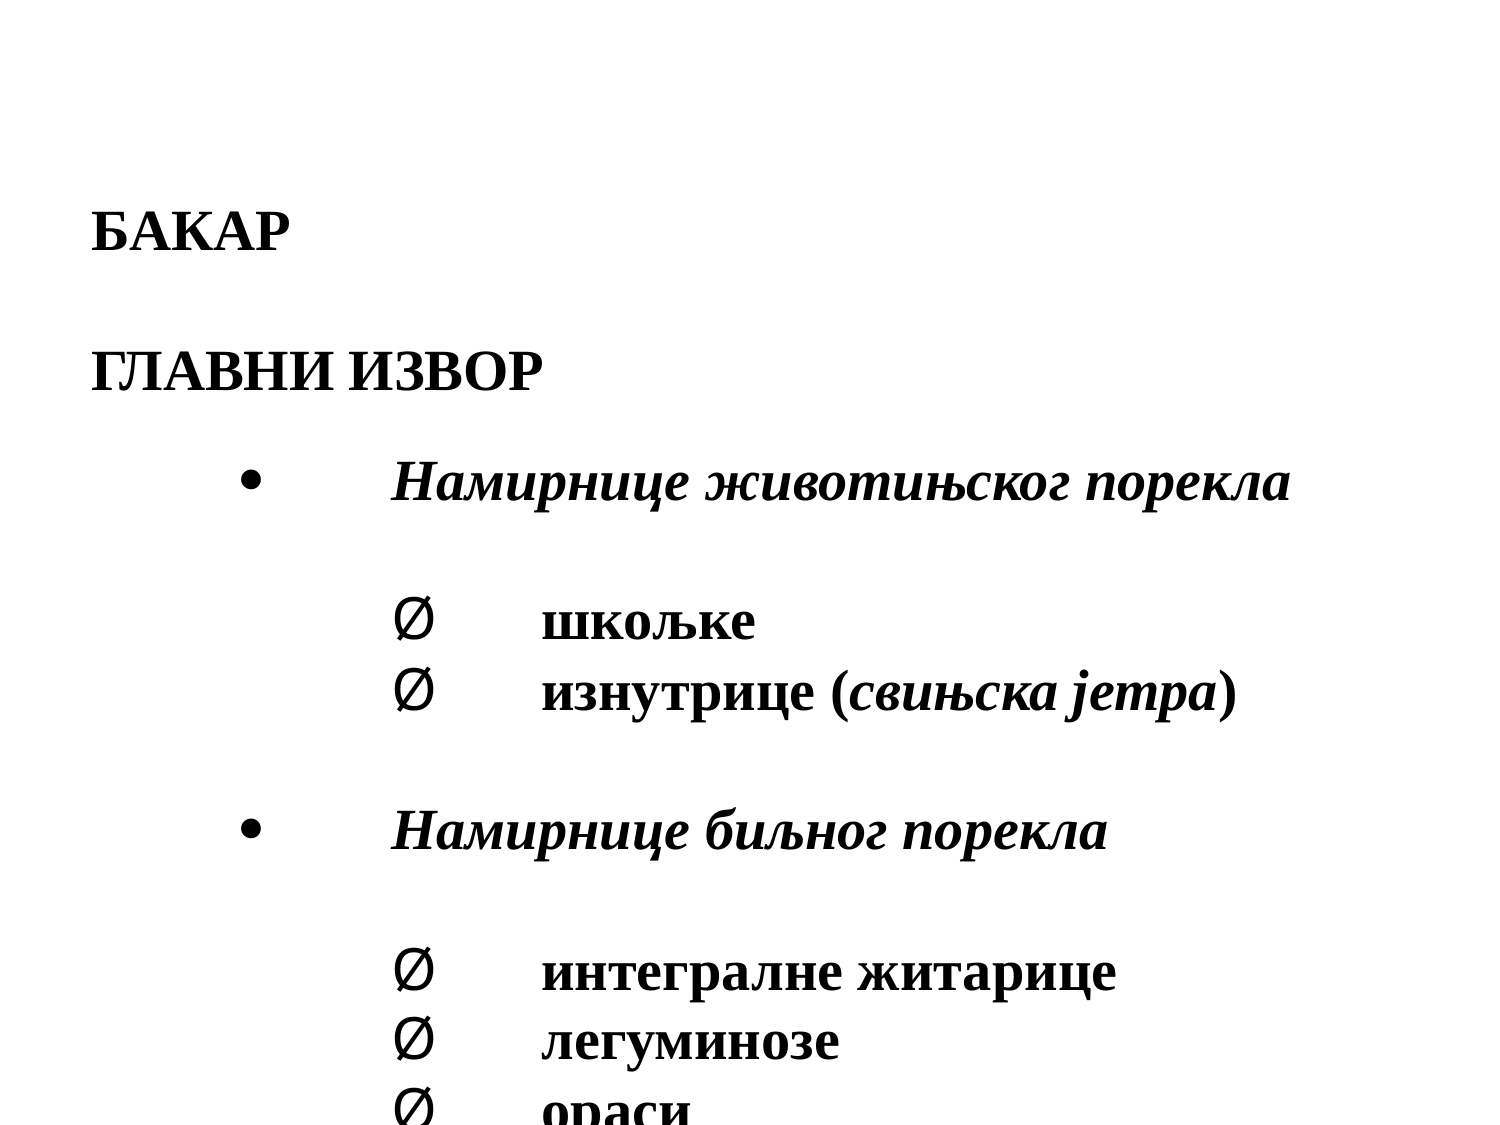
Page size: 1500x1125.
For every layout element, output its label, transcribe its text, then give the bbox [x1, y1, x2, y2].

text_box БАКАР ГЛАВНИ ИЗВОР · Намирнице животињског порекла Ø шкољке Ø изнутрице (свињска јетра) · Намирнице биљног порекла Ø интегралне житарице Ø легуминозе Ø ораси Препоручен унос за одрасле 0.9 mg [76, 184, 1415, 1125]
